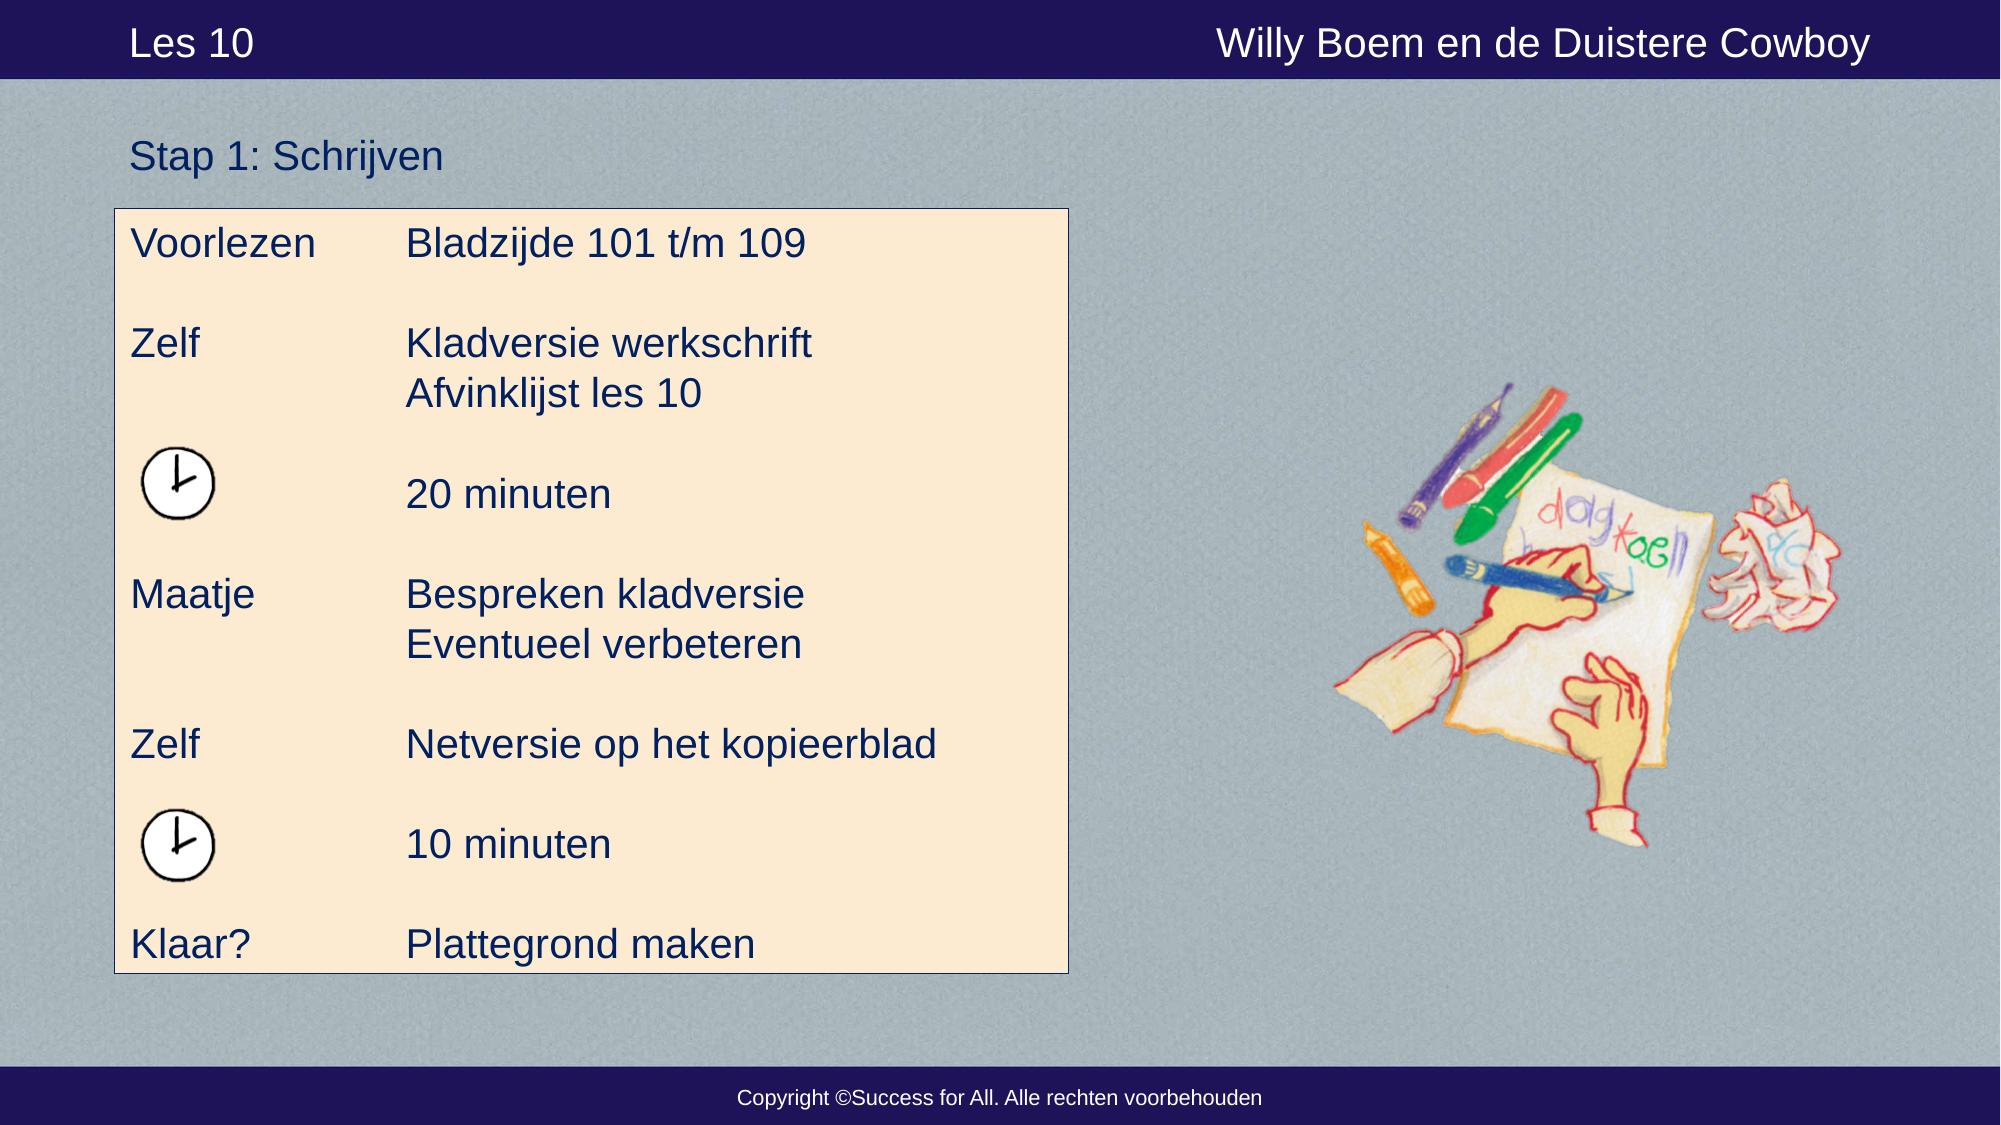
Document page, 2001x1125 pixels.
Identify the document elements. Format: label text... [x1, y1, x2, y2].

text_box Copyright ©Success for All. Alle rechten voorbehouden [0, 1076, 2000, 1125]
text_box Stap 1: Schrijven [114, 121, 907, 186]
text_box Voorlezen Bladzijde 101 t/m 109 Zelf Kladversie werkschrift Afvinklijst les 10 20 minuten Maatje Bespreken kladversie Eventueel verbeteren Zelf Netversie op het kopieerblad 10 minuten Klaar? Plattegrond maken [114, 208, 1069, 974]
text_box Les 10 [114, 8, 354, 73]
text_box Willy Boem en de Duistere Cowboy [999, 8, 1886, 73]
picture [0, 0, 2001, 1125]
